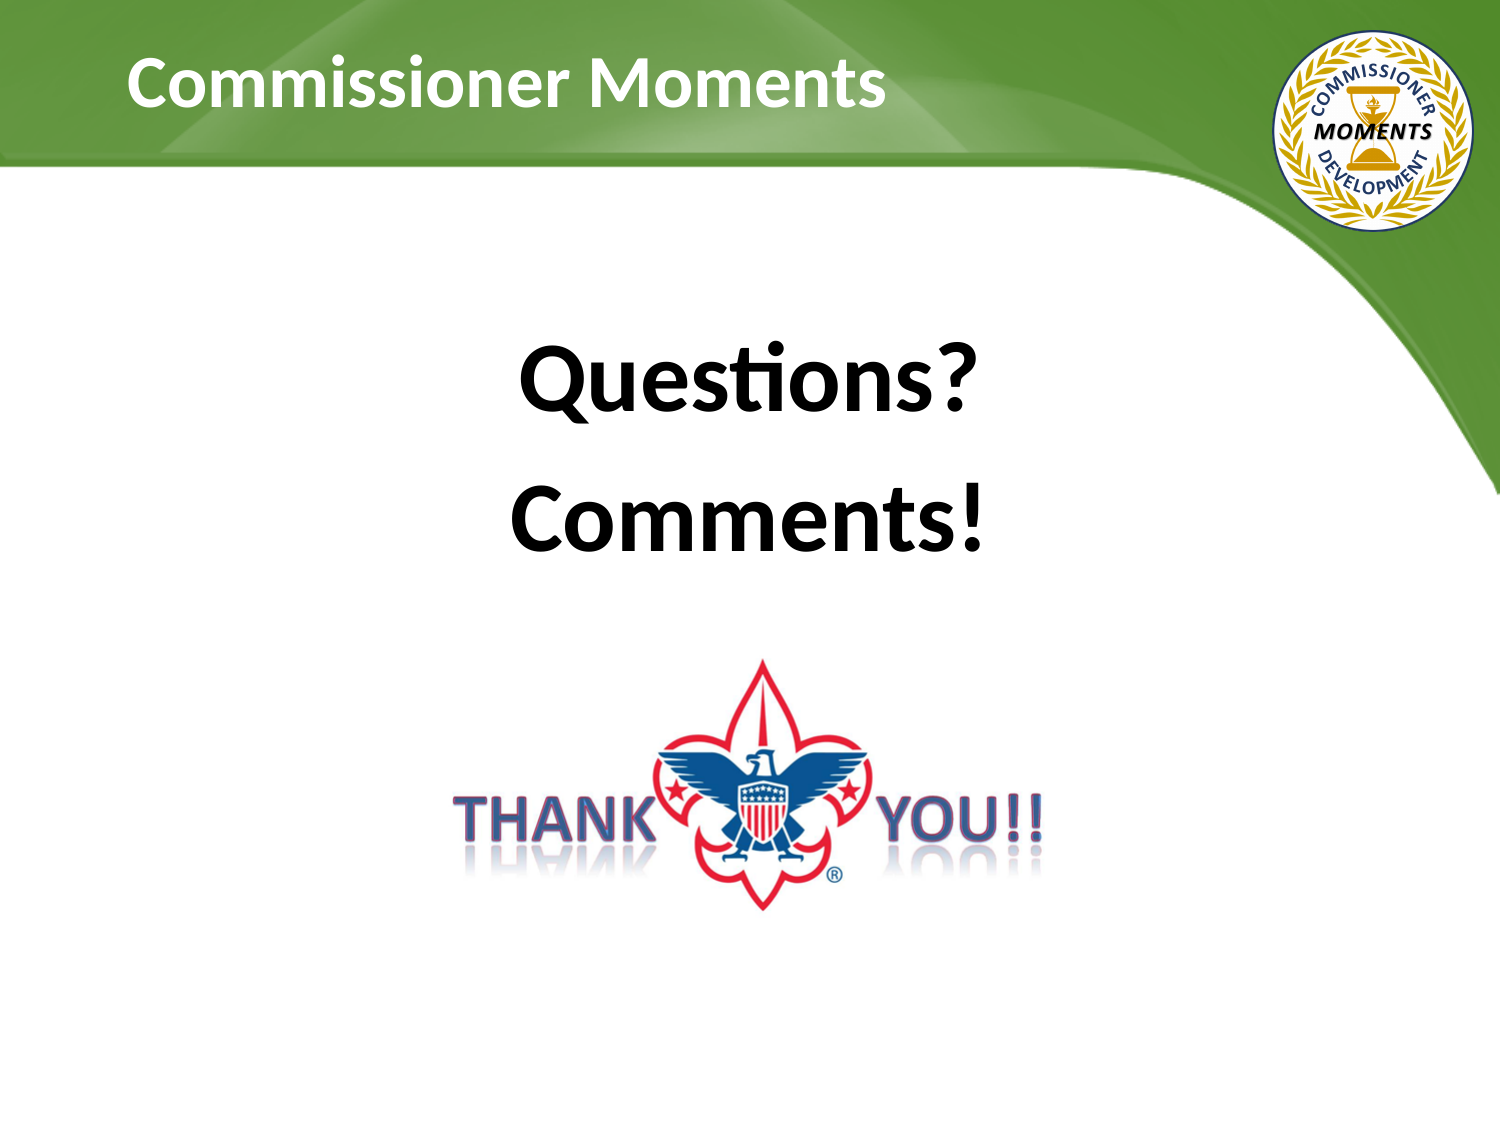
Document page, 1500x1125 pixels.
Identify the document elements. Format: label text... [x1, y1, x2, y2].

text_box Questions? Comments! [390, 304, 1109, 579]
picture [408, 651, 1091, 935]
picture [1272, 30, 1474, 232]
